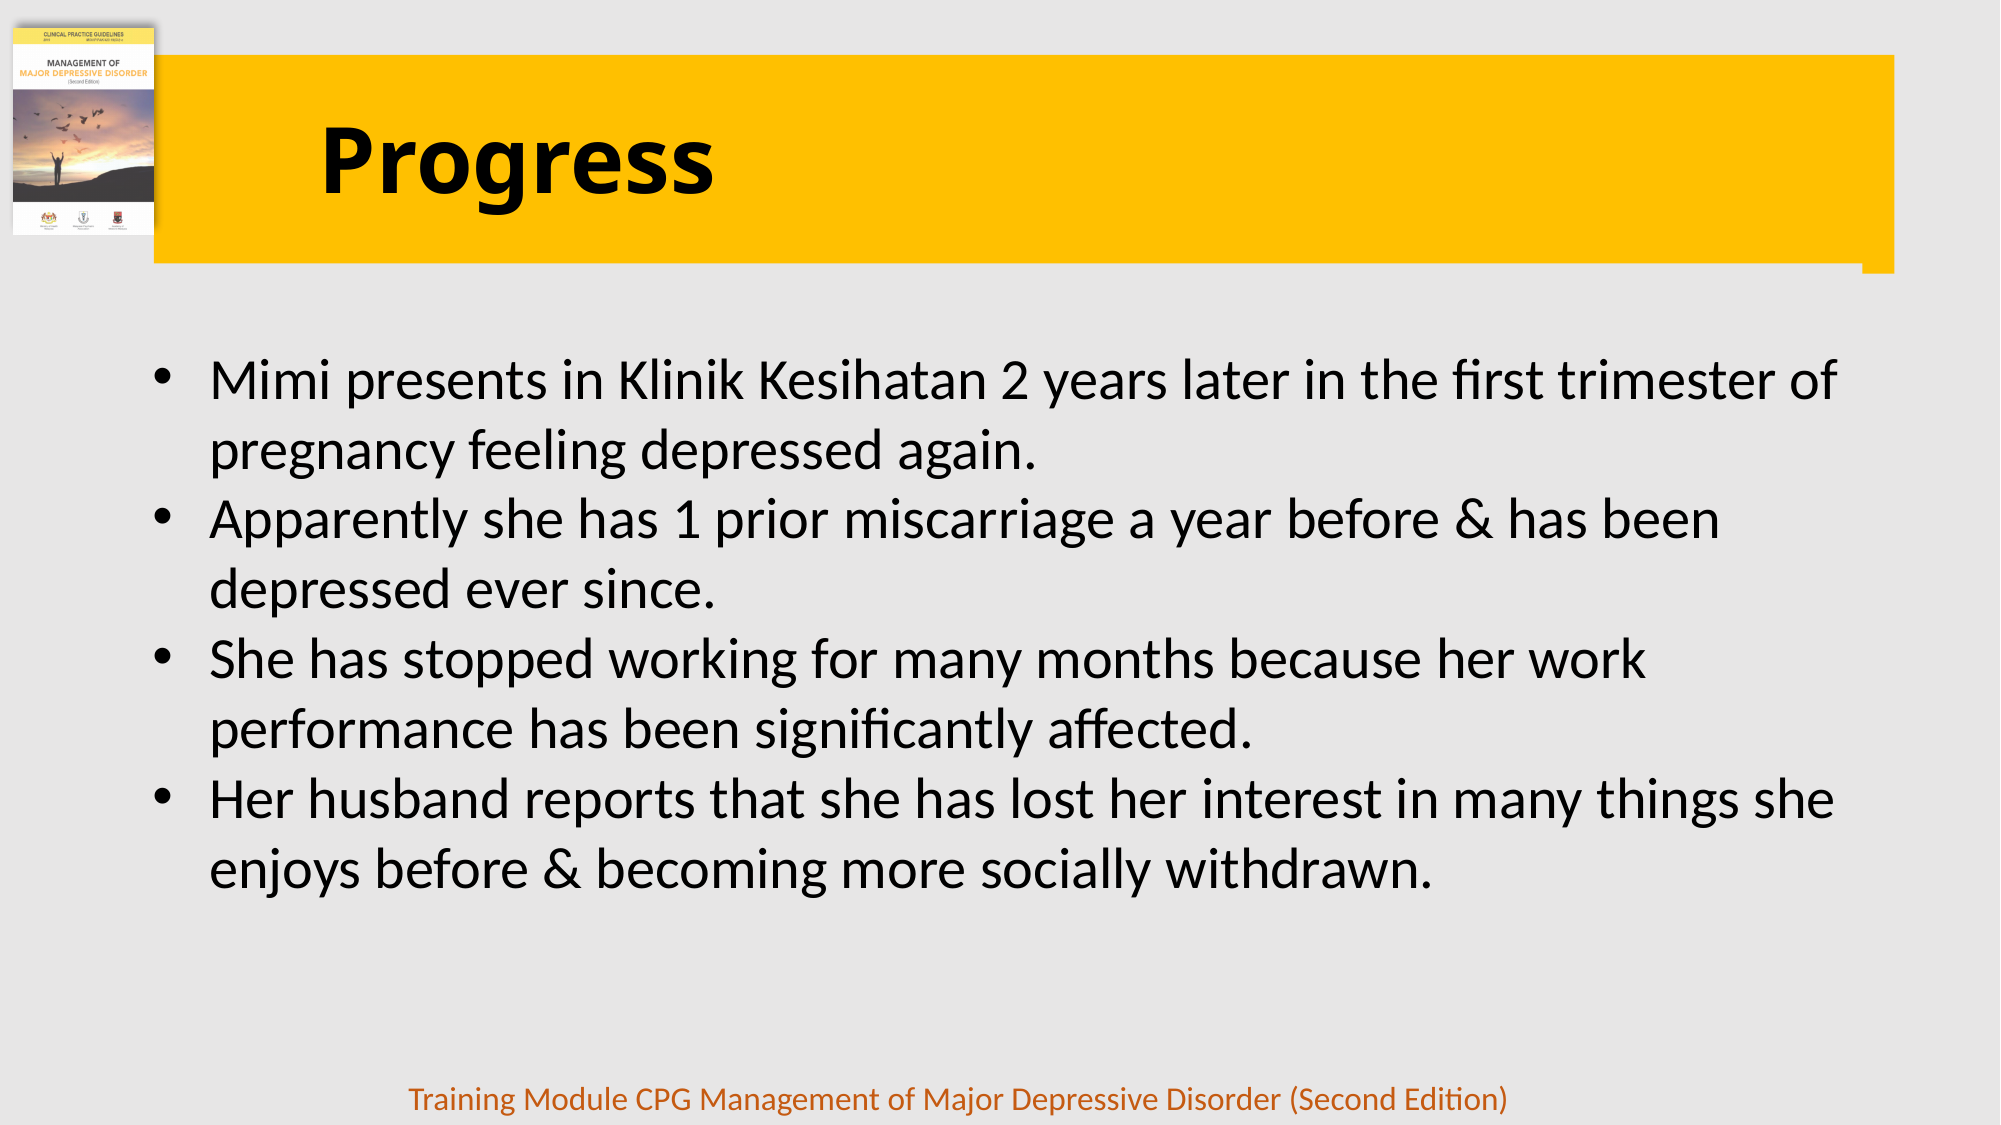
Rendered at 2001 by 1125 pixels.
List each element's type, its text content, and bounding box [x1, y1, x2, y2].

title Progress [153, 54, 1895, 274]
list Mimi presents in Klinik Kesihatan 2 years later in the first trimester of pregnancy feeling depressed again. Apparently she has 1 prior miscarriage a year before & has been depressed ever since. She has stopped working for many months because her work performance has been significantly affected. Her husband reports that she has lost her interest in many things she enjoys before & becoming more socially withdrawn. [137, 263, 1863, 1003]
text_box Training Module CPG Management of Major Depressive Disorder (Second Edition) [393, 1069, 1775, 1125]
picture [13, 28, 154, 235]
